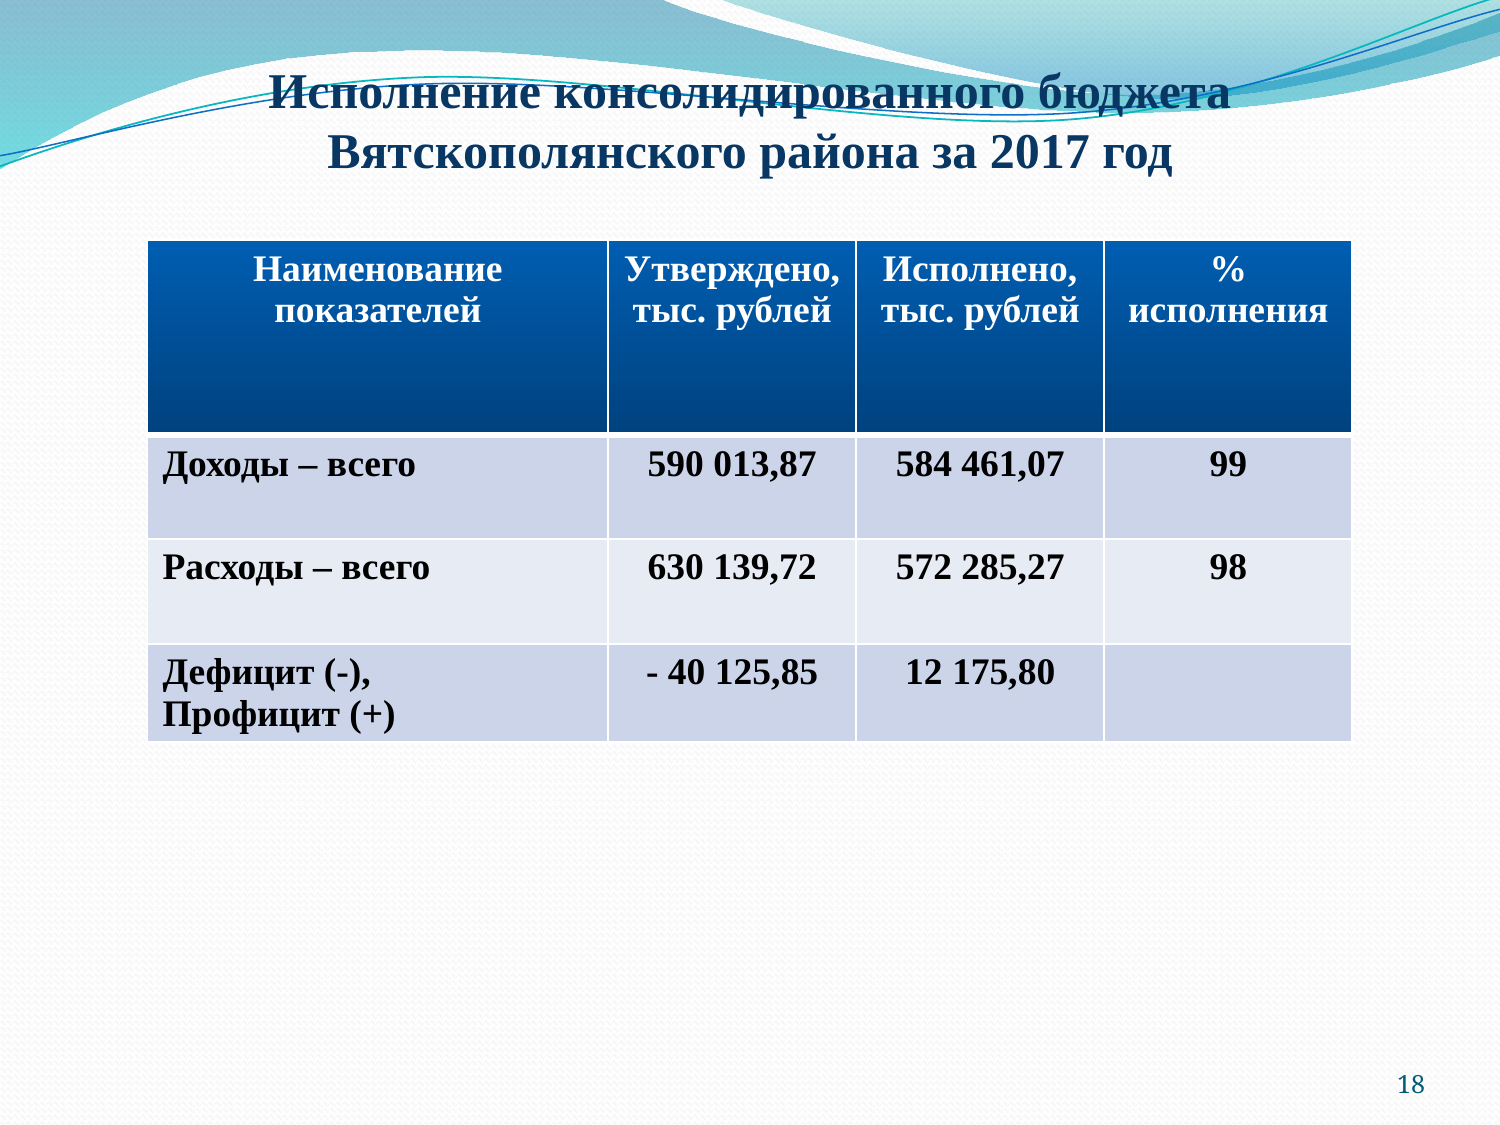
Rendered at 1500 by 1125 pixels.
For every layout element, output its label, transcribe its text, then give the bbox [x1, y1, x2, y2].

table_cell [1105, 645, 1351, 741]
table_cell 12 175,80 [857, 645, 1103, 741]
table_cell 99 [1105, 438, 1351, 538]
table_header Исполнено, тыс. рублей [857, 241, 1103, 432]
table_cell 572 285,27 [857, 540, 1103, 643]
table_cell 584 461,07 [857, 438, 1103, 538]
table_cell - 40 125,85 [609, 645, 855, 741]
table_header Утверждено, тыс. рублей [609, 241, 855, 432]
table_cell 630 139,72 [609, 540, 855, 643]
table_header Наименование показателей [148, 241, 607, 432]
title Исполнение консолидированного бюджета Вятскополянского района за 2017 год [75, 45, 1425, 185]
table_cell Доходы – всего [148, 438, 607, 538]
table_cell Дефицит (-), Профицит (+) [148, 645, 607, 741]
slide_number 18 [1299, 1042, 1425, 1103]
table_cell 98 [1105, 540, 1351, 643]
table_cell Расходы – всего [148, 540, 607, 643]
table_header % исполнения [1105, 241, 1351, 432]
table_cell 590 013,87 [609, 438, 855, 538]
